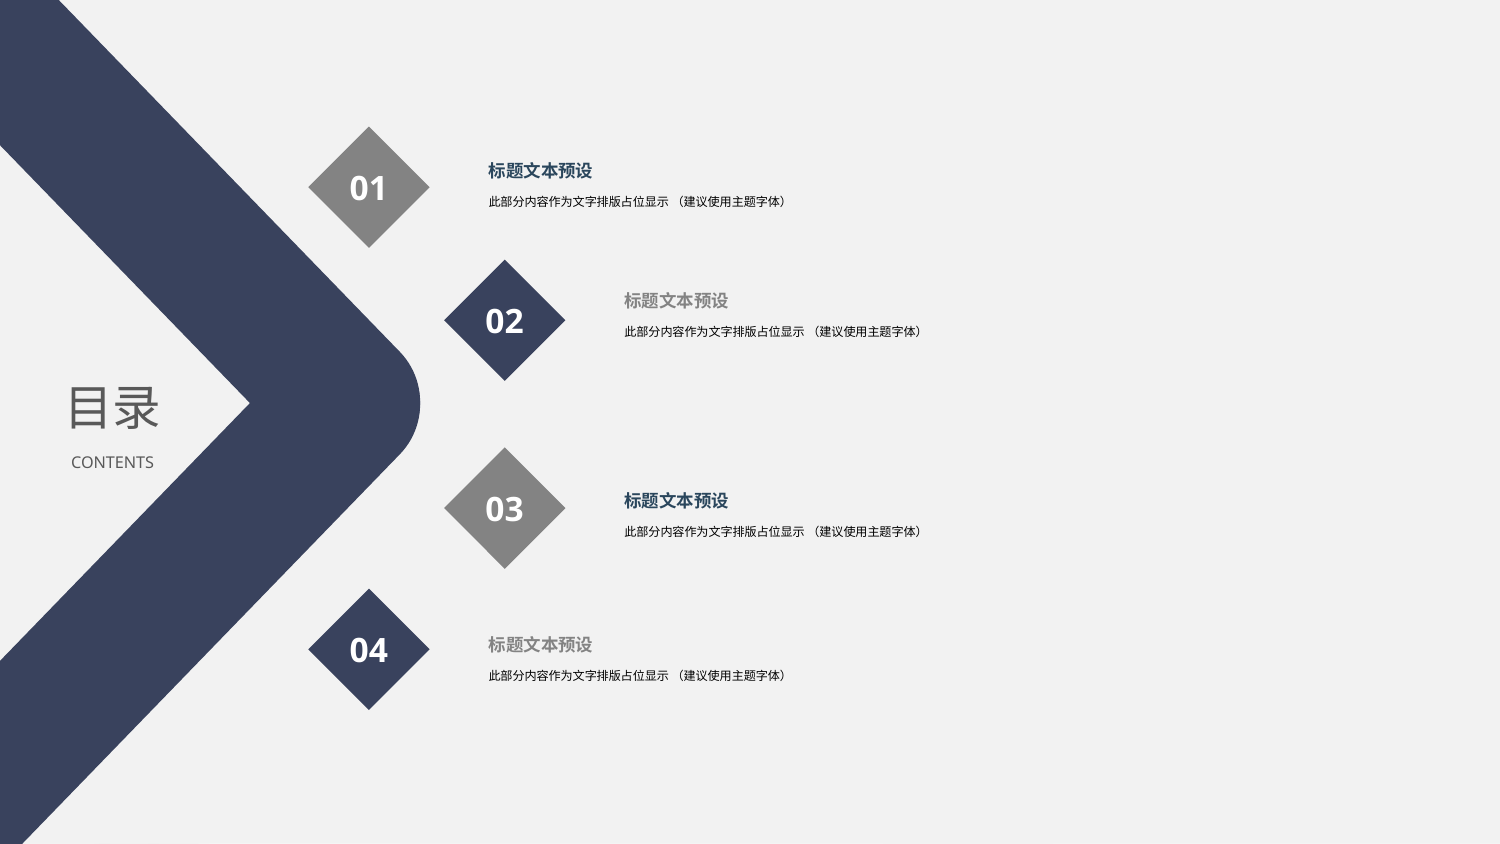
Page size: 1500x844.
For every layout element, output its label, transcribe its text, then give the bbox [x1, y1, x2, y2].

text_box 01 [308, 126, 424, 248]
text_box 04 [308, 588, 424, 711]
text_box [17, 369, 208, 475]
text_box [0, 330, 423, 844]
text_box 03 [444, 447, 560, 569]
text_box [565, 486, 984, 547]
text_box 02 [444, 259, 560, 381]
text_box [429, 156, 848, 217]
text_box [0, 0, 419, 403]
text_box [565, 286, 984, 347]
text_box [429, 630, 848, 691]
